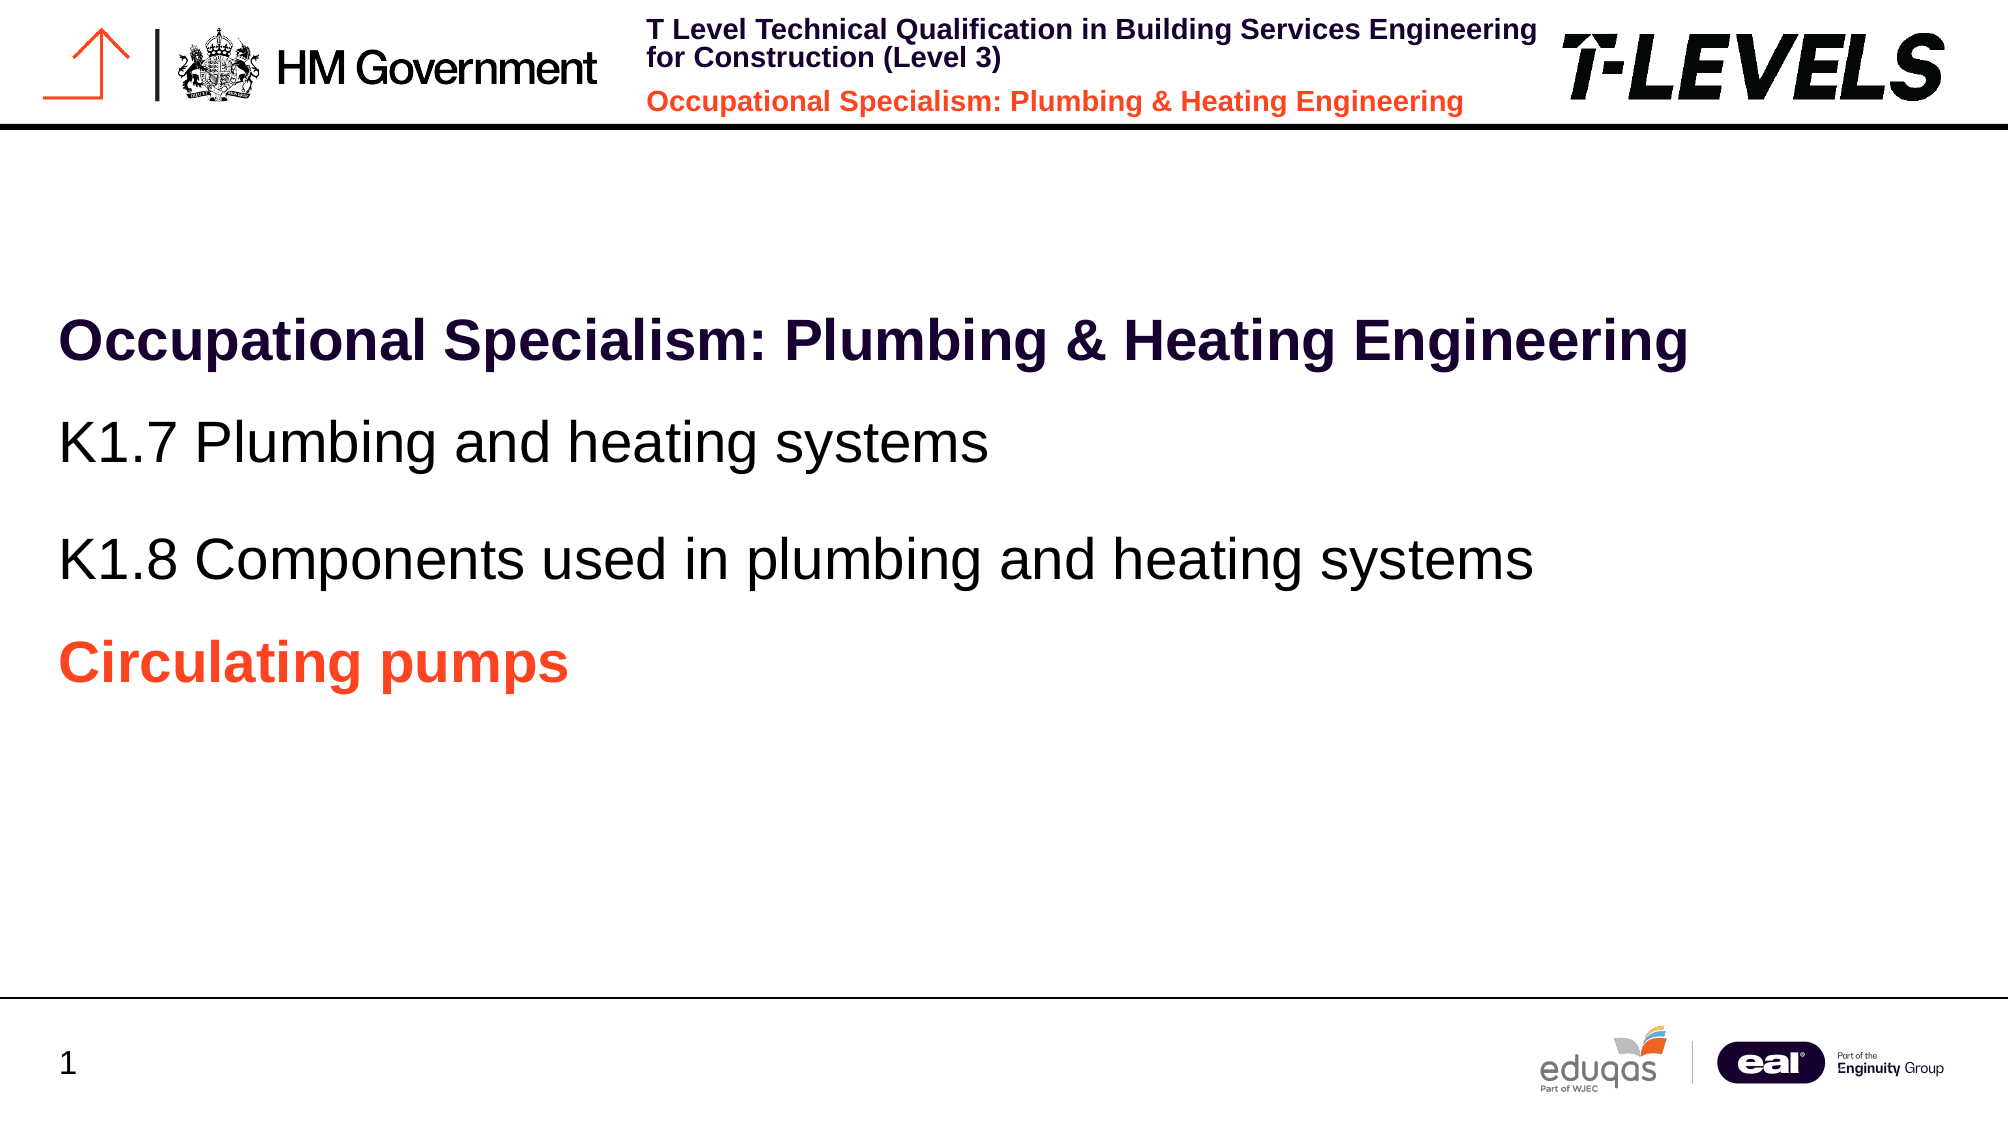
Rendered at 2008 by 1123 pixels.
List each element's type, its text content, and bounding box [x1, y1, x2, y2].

picture [155, 28, 597, 102]
text_box Occupational Specialism: Plumbing & Heating Engineering K1.7 Plumbing and heating systems K1.8 Components used in plumbing and heating systems Circulating pumps [58, 295, 1831, 916]
picture [1535, 1021, 1949, 1097]
picture [1543, 25, 1964, 108]
picture [38, 27, 136, 100]
